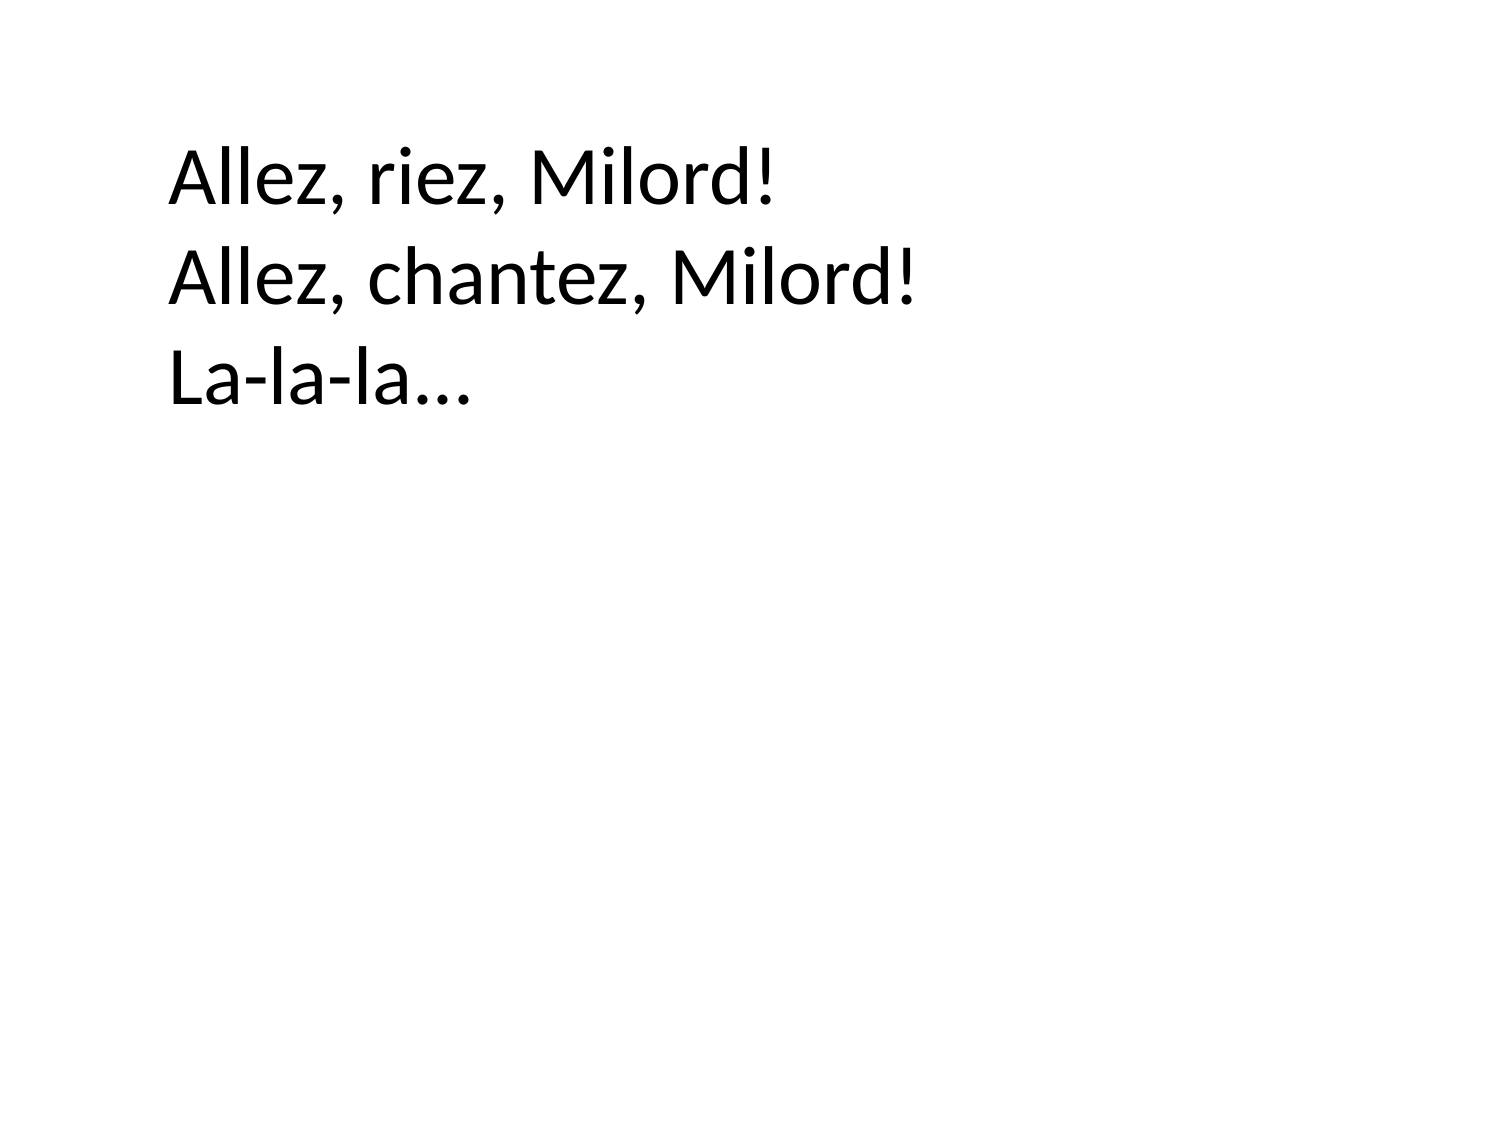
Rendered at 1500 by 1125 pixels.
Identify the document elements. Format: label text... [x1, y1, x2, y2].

text_box Allez, riez, Milord! Allez, chantez, Milord! La-la-la... [153, 114, 938, 429]
